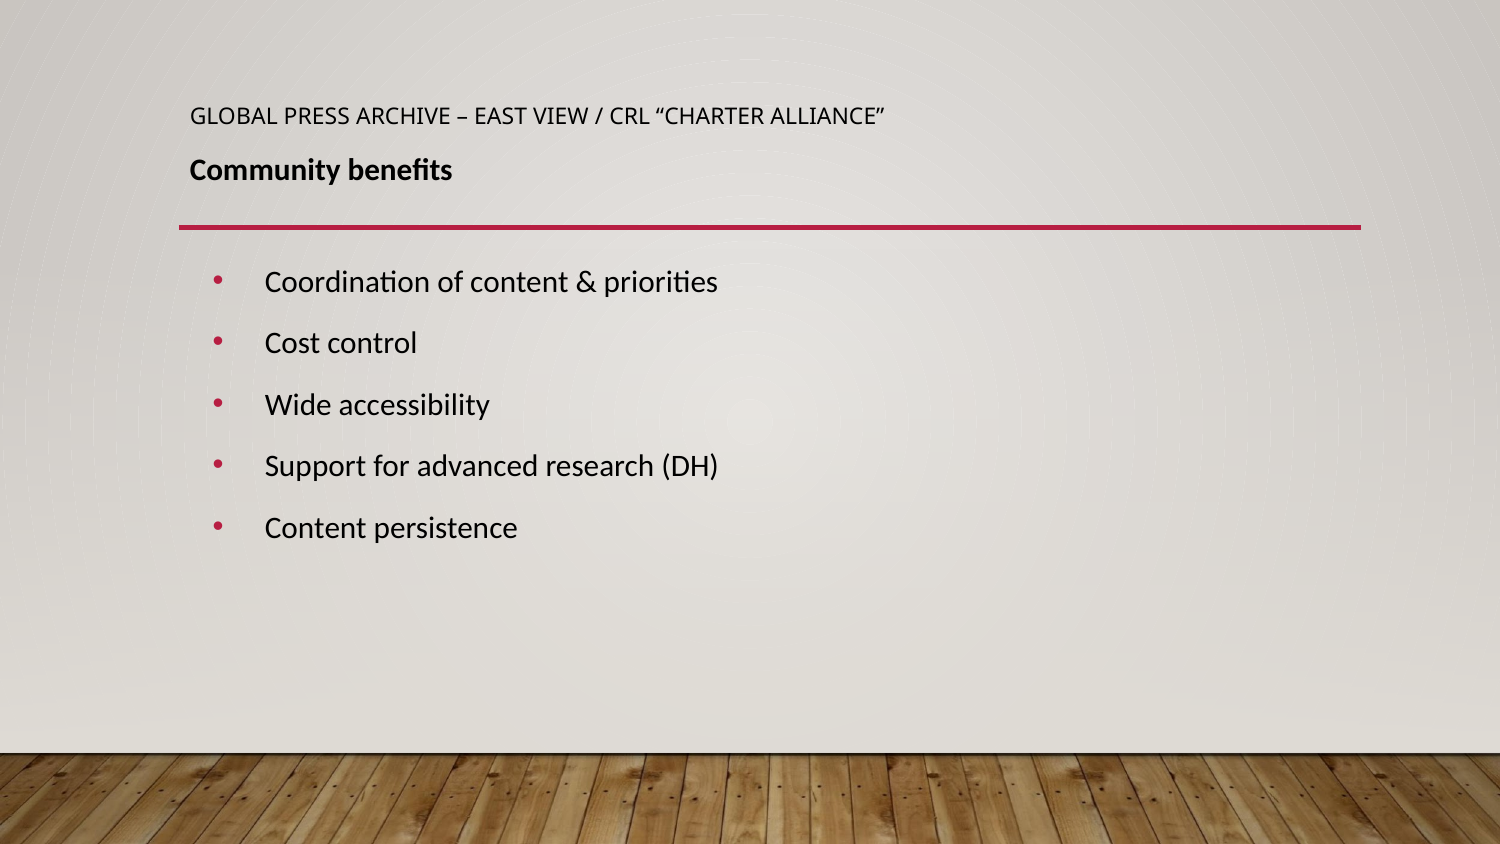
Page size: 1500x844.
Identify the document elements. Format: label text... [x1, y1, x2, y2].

picture [0, 753, 1500, 844]
list Coordination of content & priorities Cost control Wide accessibility Support for advanced research (DH) Content persistence [178, 247, 1361, 673]
title GLOBAL PRESS ARCHIVE – EAST VIEW / CRL “CHARTER ALLIANCE” Community benefits [178, 98, 1361, 229]
